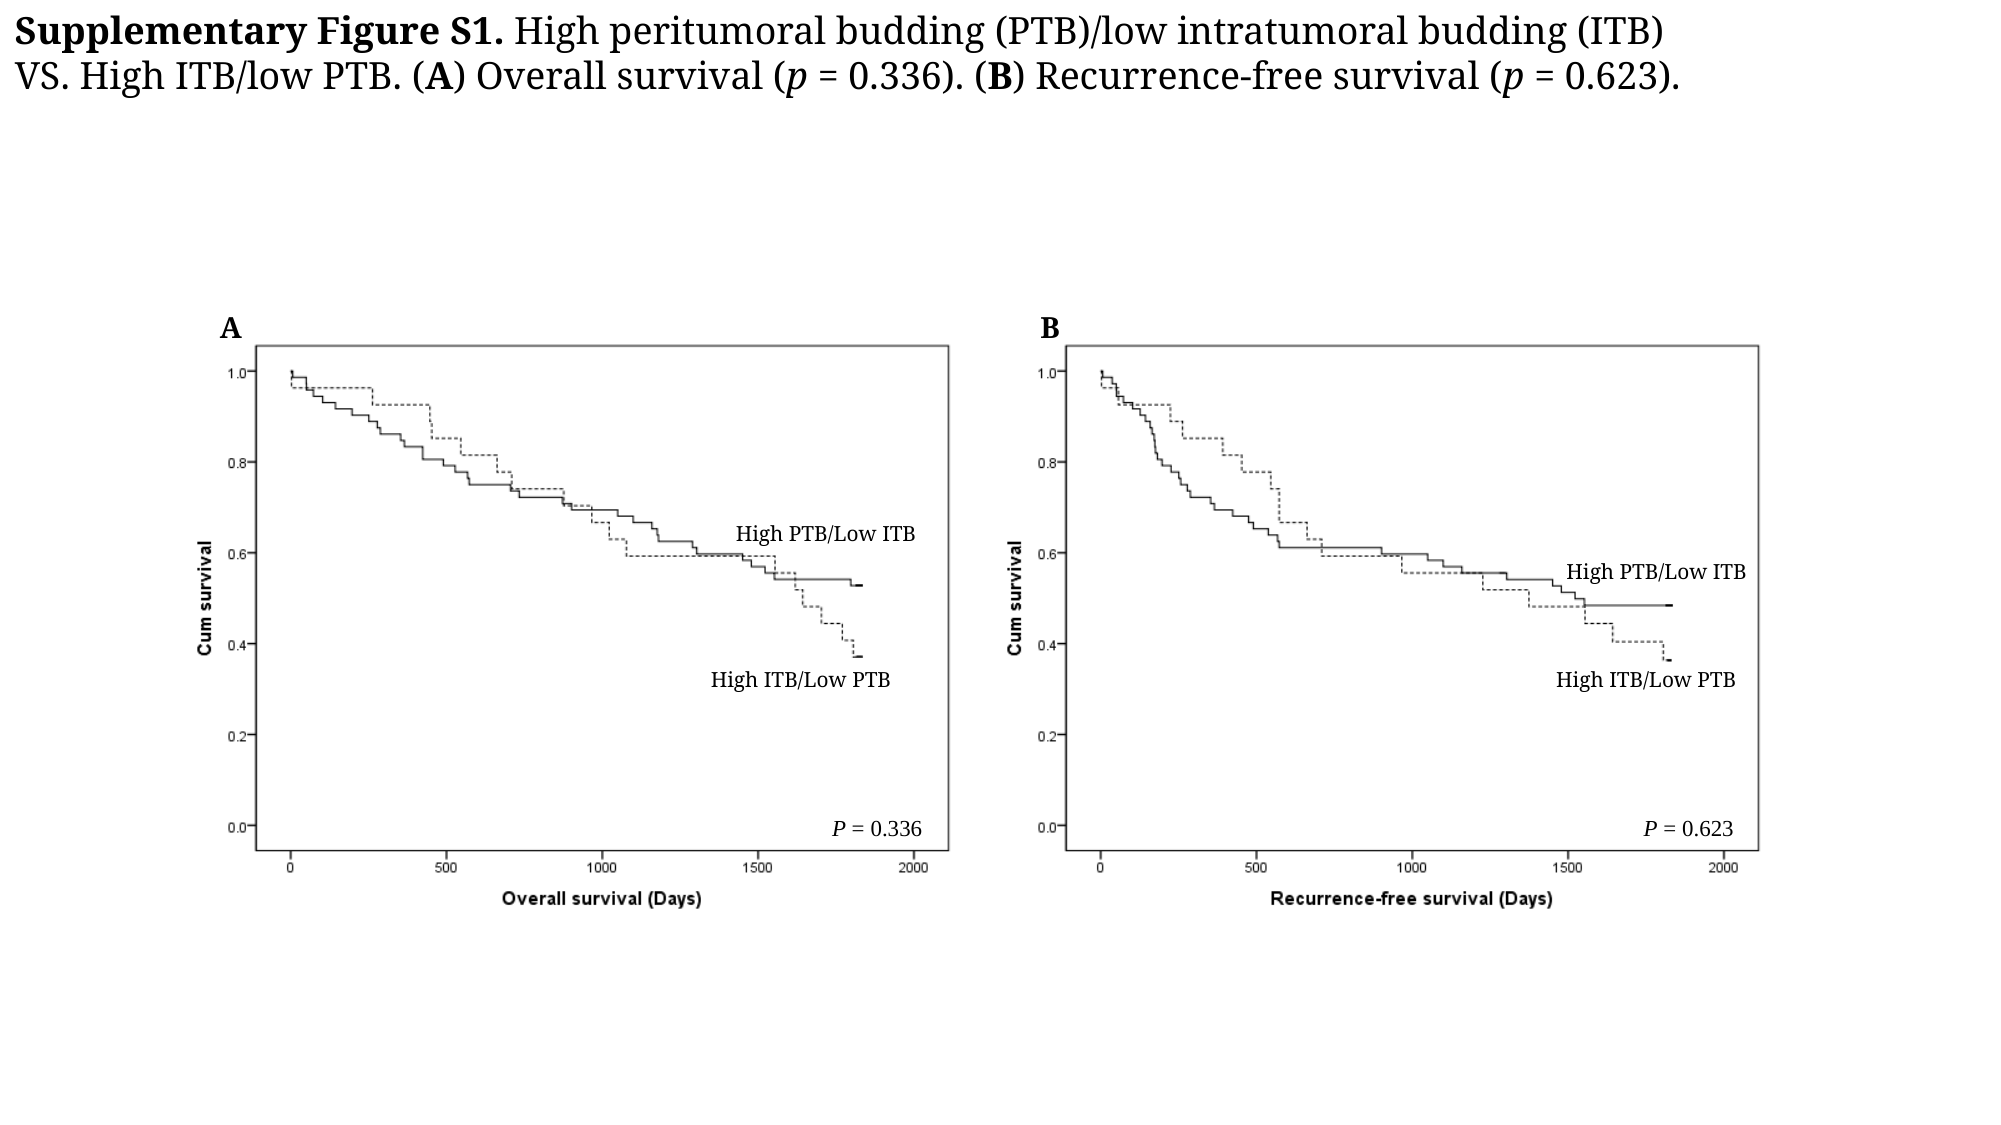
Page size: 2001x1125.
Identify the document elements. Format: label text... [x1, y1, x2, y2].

text_box Supplementary Figure S1. High peritumoral budding (PTB)/low intratumoral budding (ITB) VS. High ITB/low PTB. (A) Overall survival (p = 0.336). (B) Recurrence-free survival (p = 0.623). [0, 0, 1720, 105]
picture [175, 301, 959, 930]
picture [985, 301, 1769, 930]
